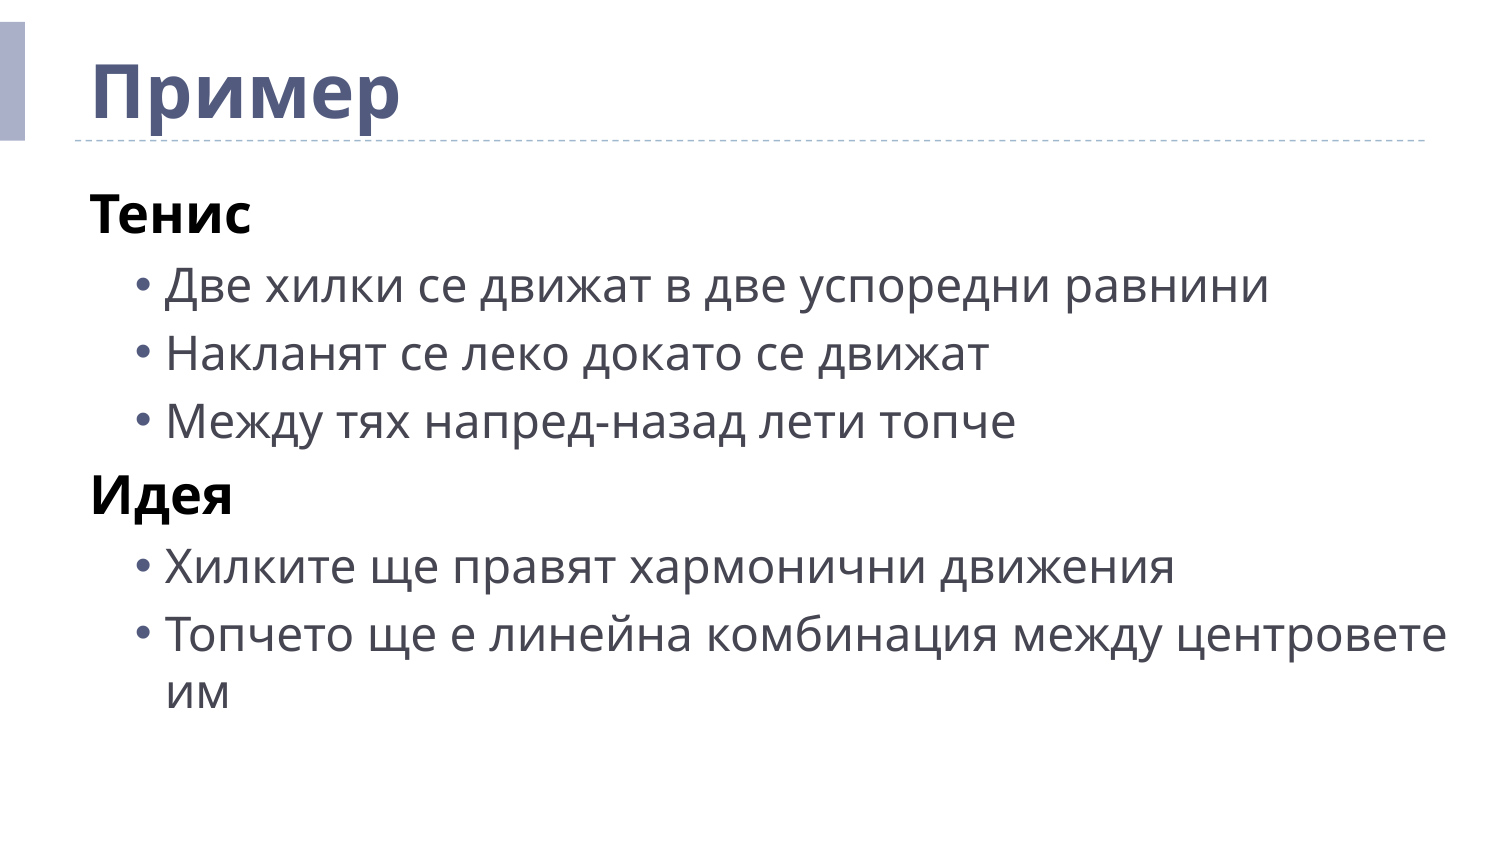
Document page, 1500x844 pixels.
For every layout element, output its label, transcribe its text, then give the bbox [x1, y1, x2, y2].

title Пример [75, 18, 1475, 141]
list Тенис Две хилки се движат в две успоредни равнини Накланят се леко докато се движат Между тях напред-назад лети топче Идея Хилките ще правят хармонични движения Топчето ще е линейна комбинация между центровете им [75, 171, 1475, 835]
